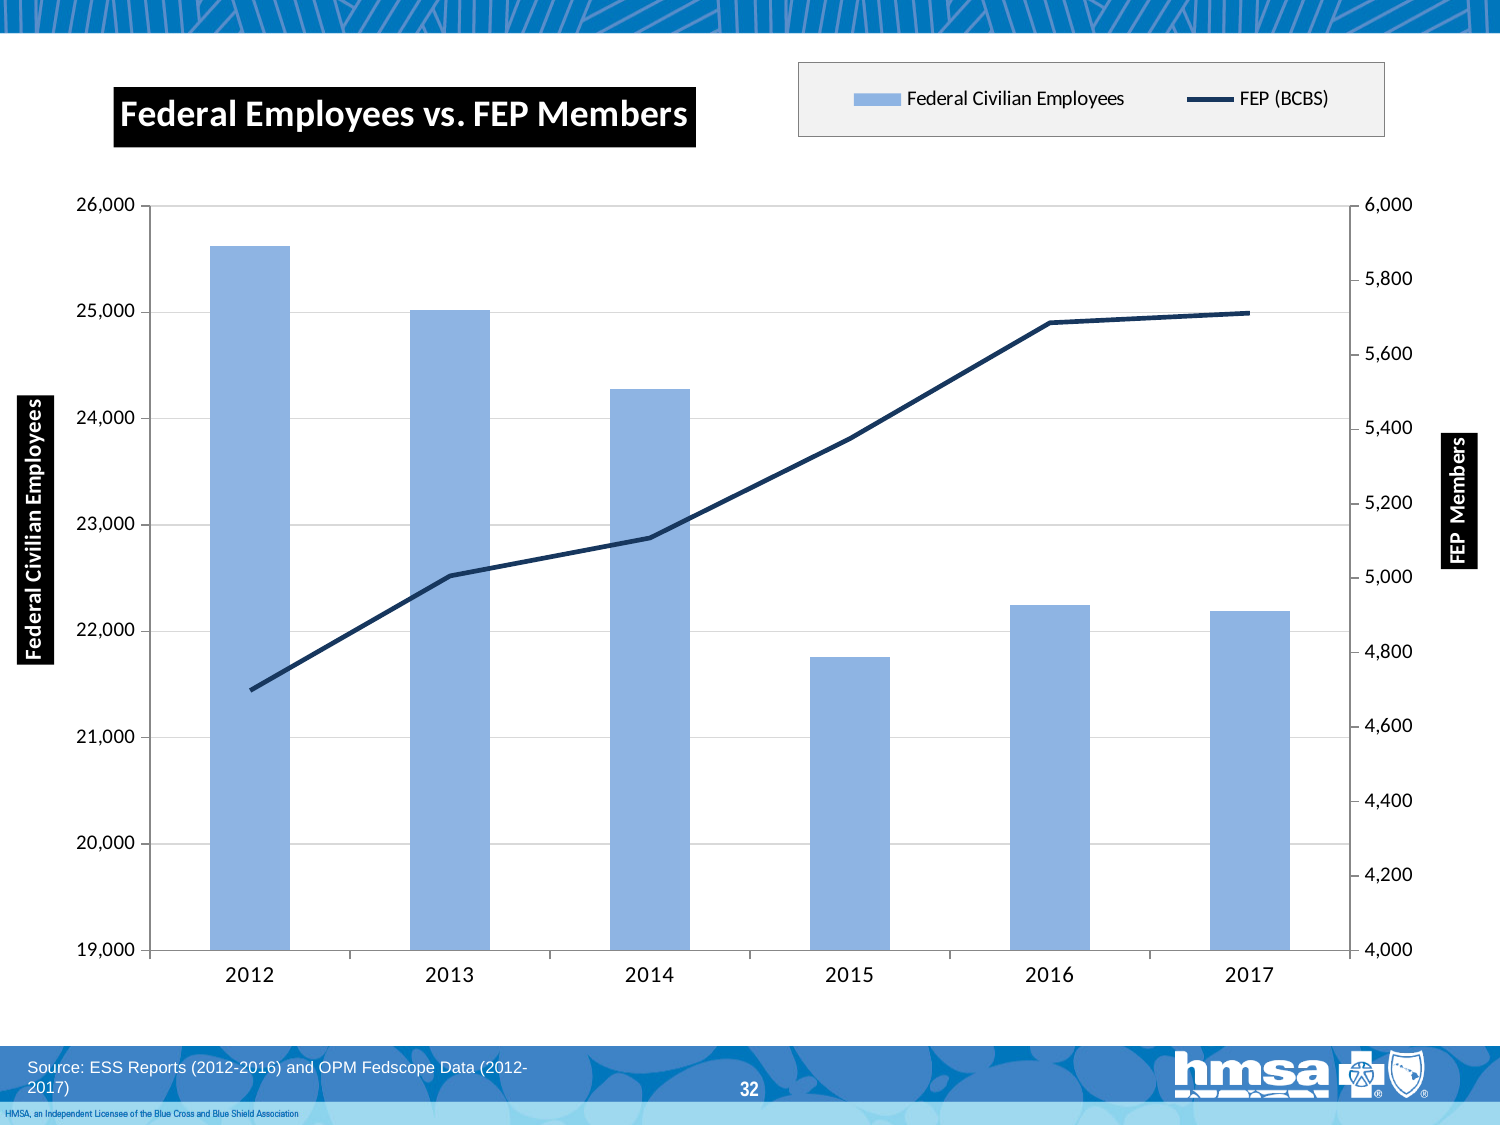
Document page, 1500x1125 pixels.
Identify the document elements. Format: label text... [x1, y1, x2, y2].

picture [0, 1046, 1500, 1125]
text_box Source: ESS Reports (2012-2016) and OPM Fedscope Data (2012-2017) [12, 1049, 575, 1105]
picture [0, 0, 1500, 34]
slide_number 32 [725, 1064, 1075, 1113]
chart [0, 37, 1500, 1026]
